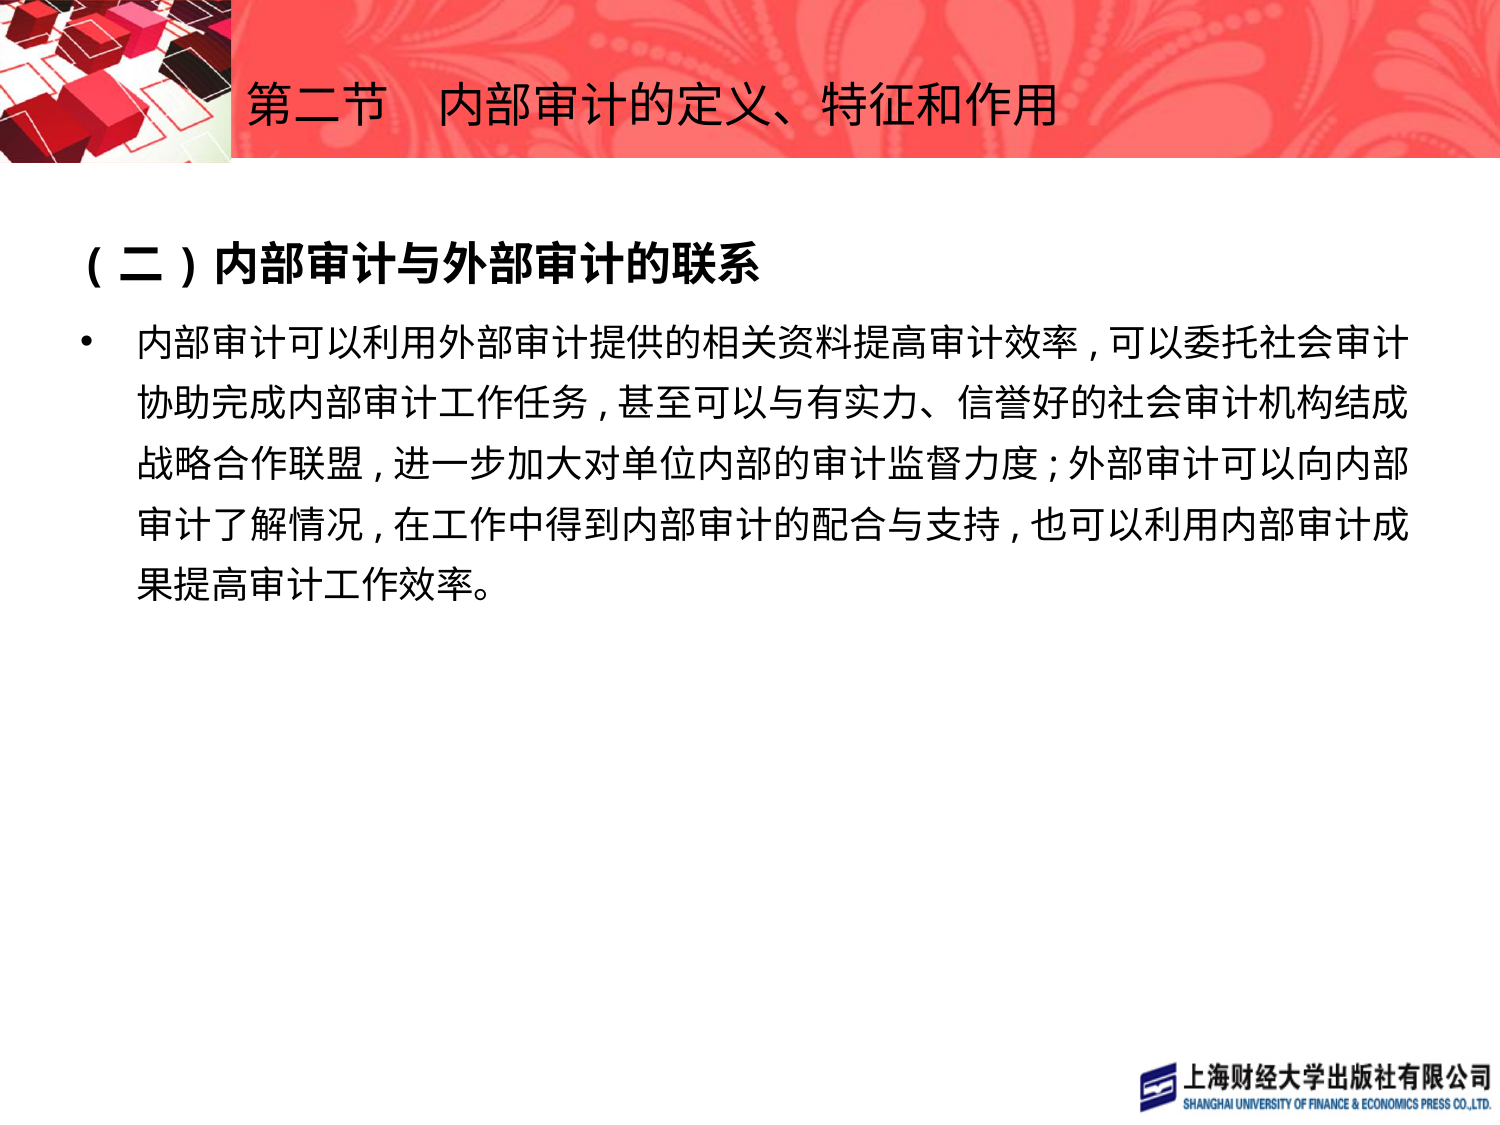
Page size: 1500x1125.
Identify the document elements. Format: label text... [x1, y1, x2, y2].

list (二)内部审计与外部审计的联系 内部审计可以利用外部审计提供的相关资料提高审计效率,可以委托社会审计协助完成内部审计工作任务,甚至可以与有实力、信誉好的社会审计机构结成战略合作联盟,进一步加大对单位内部的审计监督力度;外部审计可以向内部审计了解情况,在工作中得到内部审计的配合与支持,也可以利用内部审计成果提高审计工作效率。 [64, 208, 1425, 1047]
title 第二节 内部审计的定义、特征和作用 [230, 45, 1461, 161]
picture [1139, 1058, 1495, 1118]
